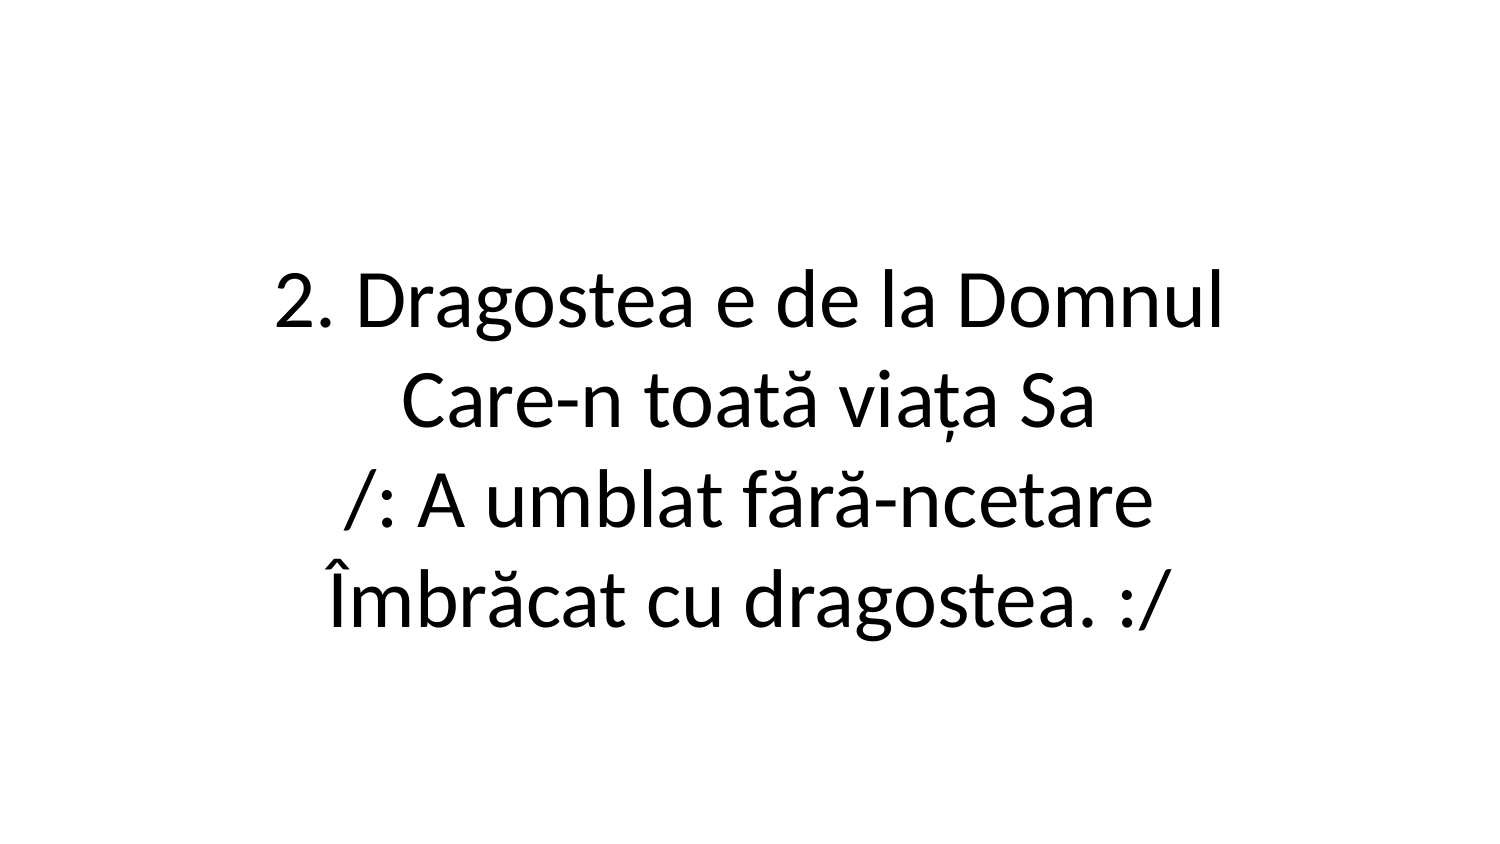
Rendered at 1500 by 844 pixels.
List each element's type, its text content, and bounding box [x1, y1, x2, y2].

text_box 2. Dragostea e de la Domnul Care-n toată viața Sa /: A umblat fără-ncetare Îmbrăcat cu dragostea. :/ [258, 192, 1241, 652]
